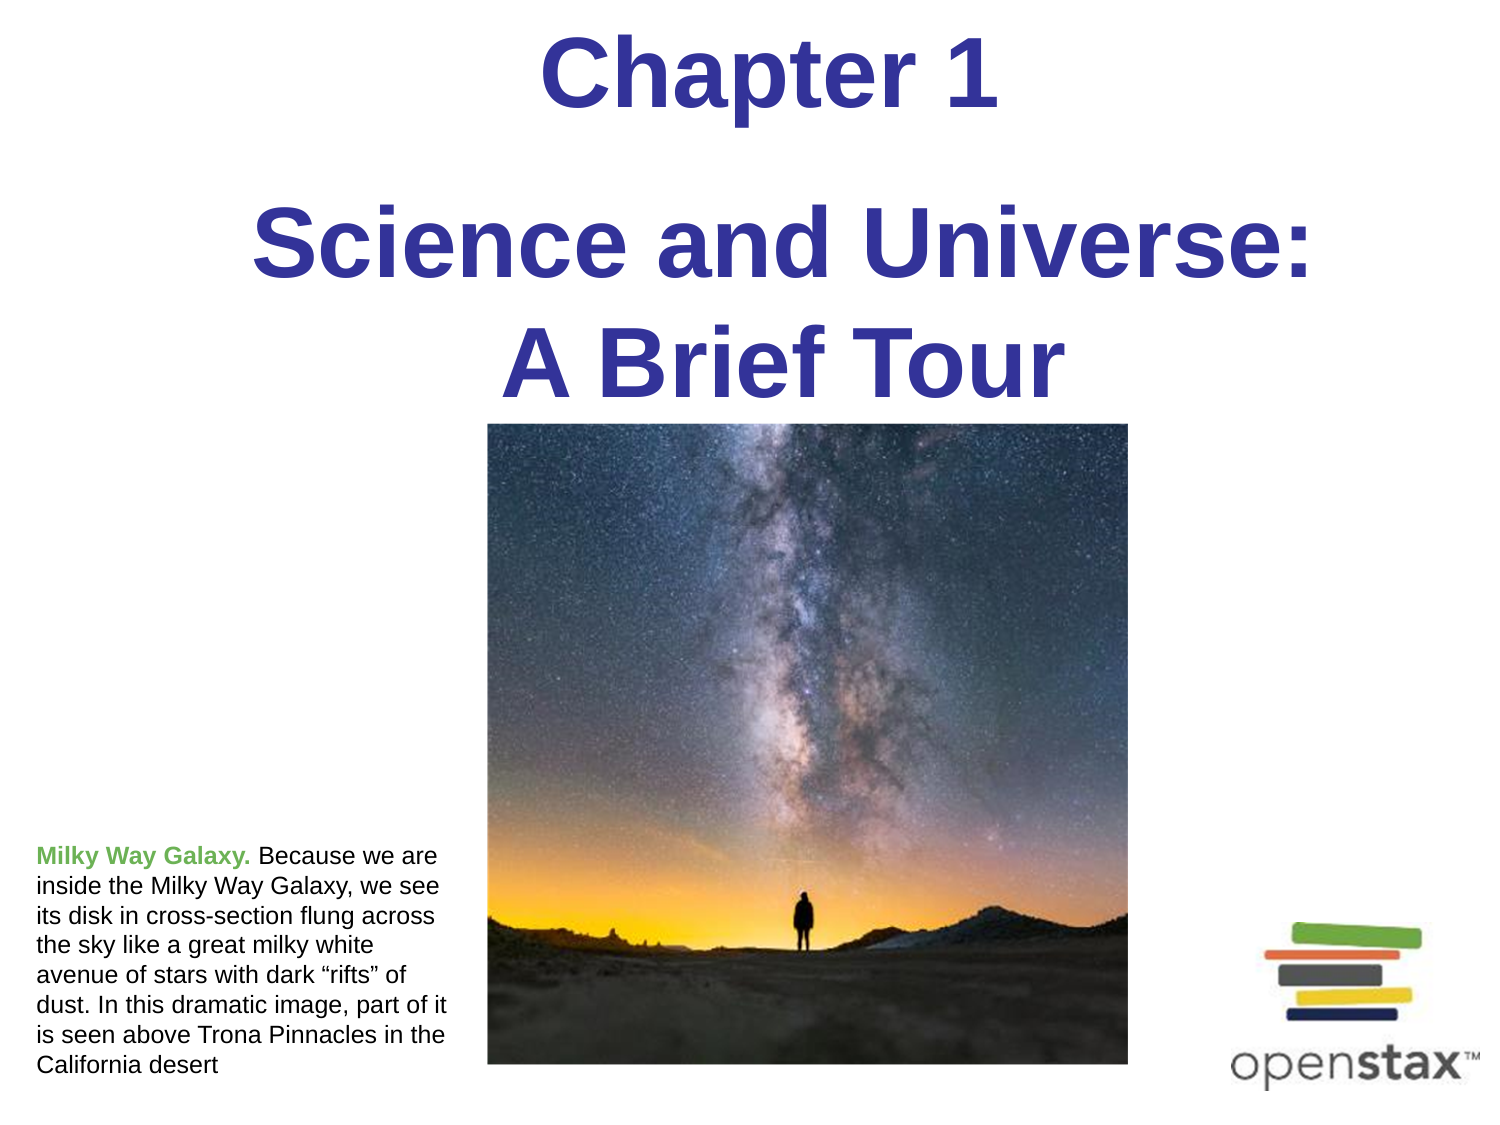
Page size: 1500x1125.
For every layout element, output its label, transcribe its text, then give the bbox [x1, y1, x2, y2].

text_box Milky Way Galaxy. Because we are inside the Milky Way Galaxy, we see its disk in cross-section flung across the sky like a great milky white avenue of stars with dark “rifts” of dust. In this dramatic image, part of it is seen above Trona Pinnacles in the California desert [21, 831, 472, 1087]
picture [487, 423, 1128, 1066]
text_box Chapter 1 Science and Universe: A Brief Tour [212, 0, 1356, 425]
picture [1231, 922, 1480, 1091]
